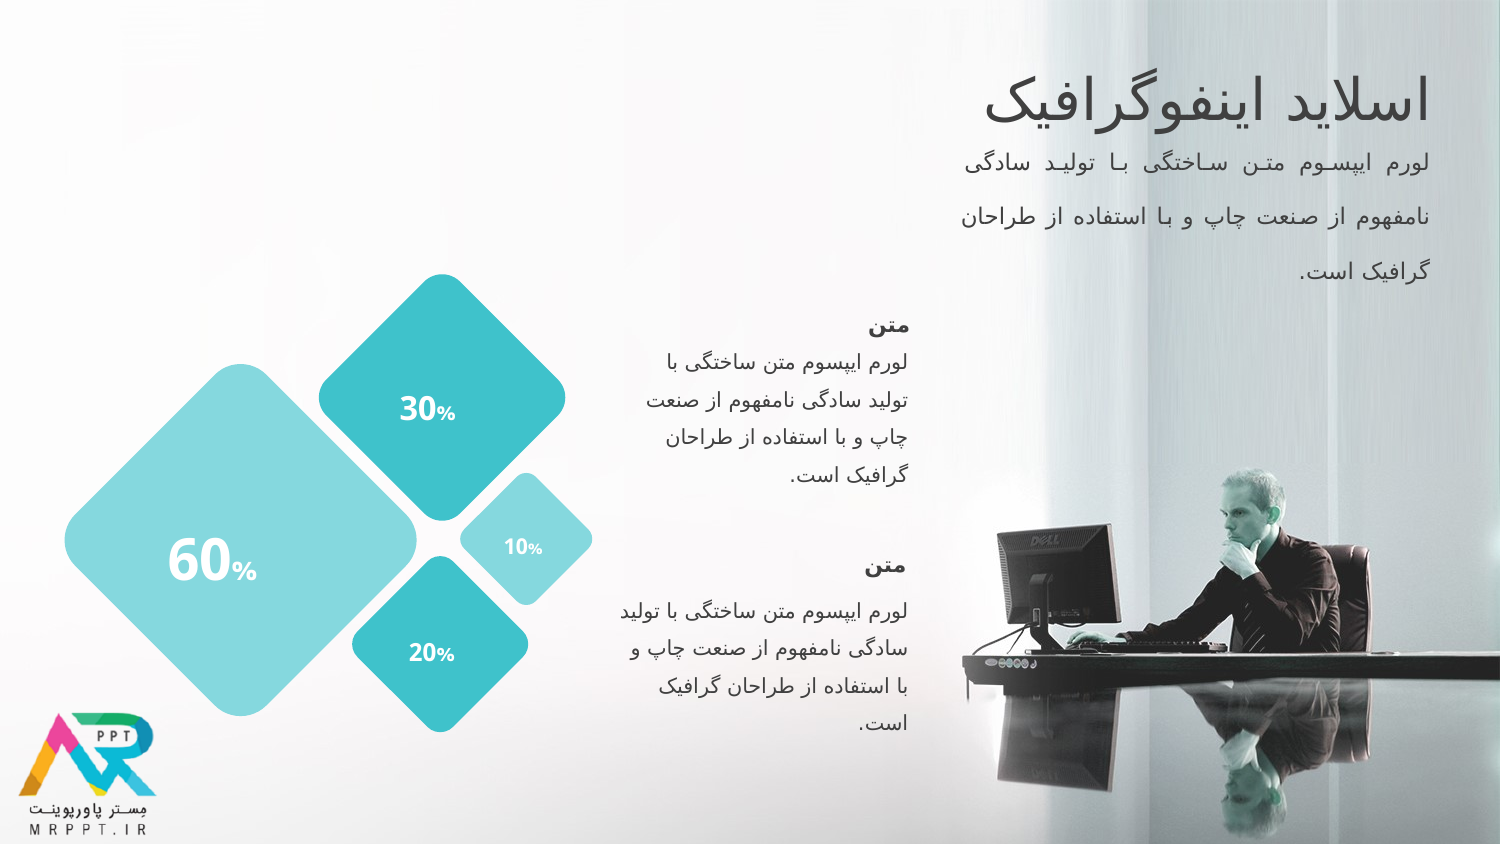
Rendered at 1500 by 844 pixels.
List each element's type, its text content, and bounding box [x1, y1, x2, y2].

picture [0, 0, 1500, 844]
list اسلاید اینفوگرافیک [64, 32, 1447, 127]
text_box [155, 283, 574, 758]
text_box لورم ایپسوم متن ساختگی با تولید سادگی نامفهوم از صنعت چاپ و با استفاده از طراحان گرافیک است. [943, 112, 1445, 292]
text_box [608, 289, 926, 477]
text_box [602, 529, 924, 725]
